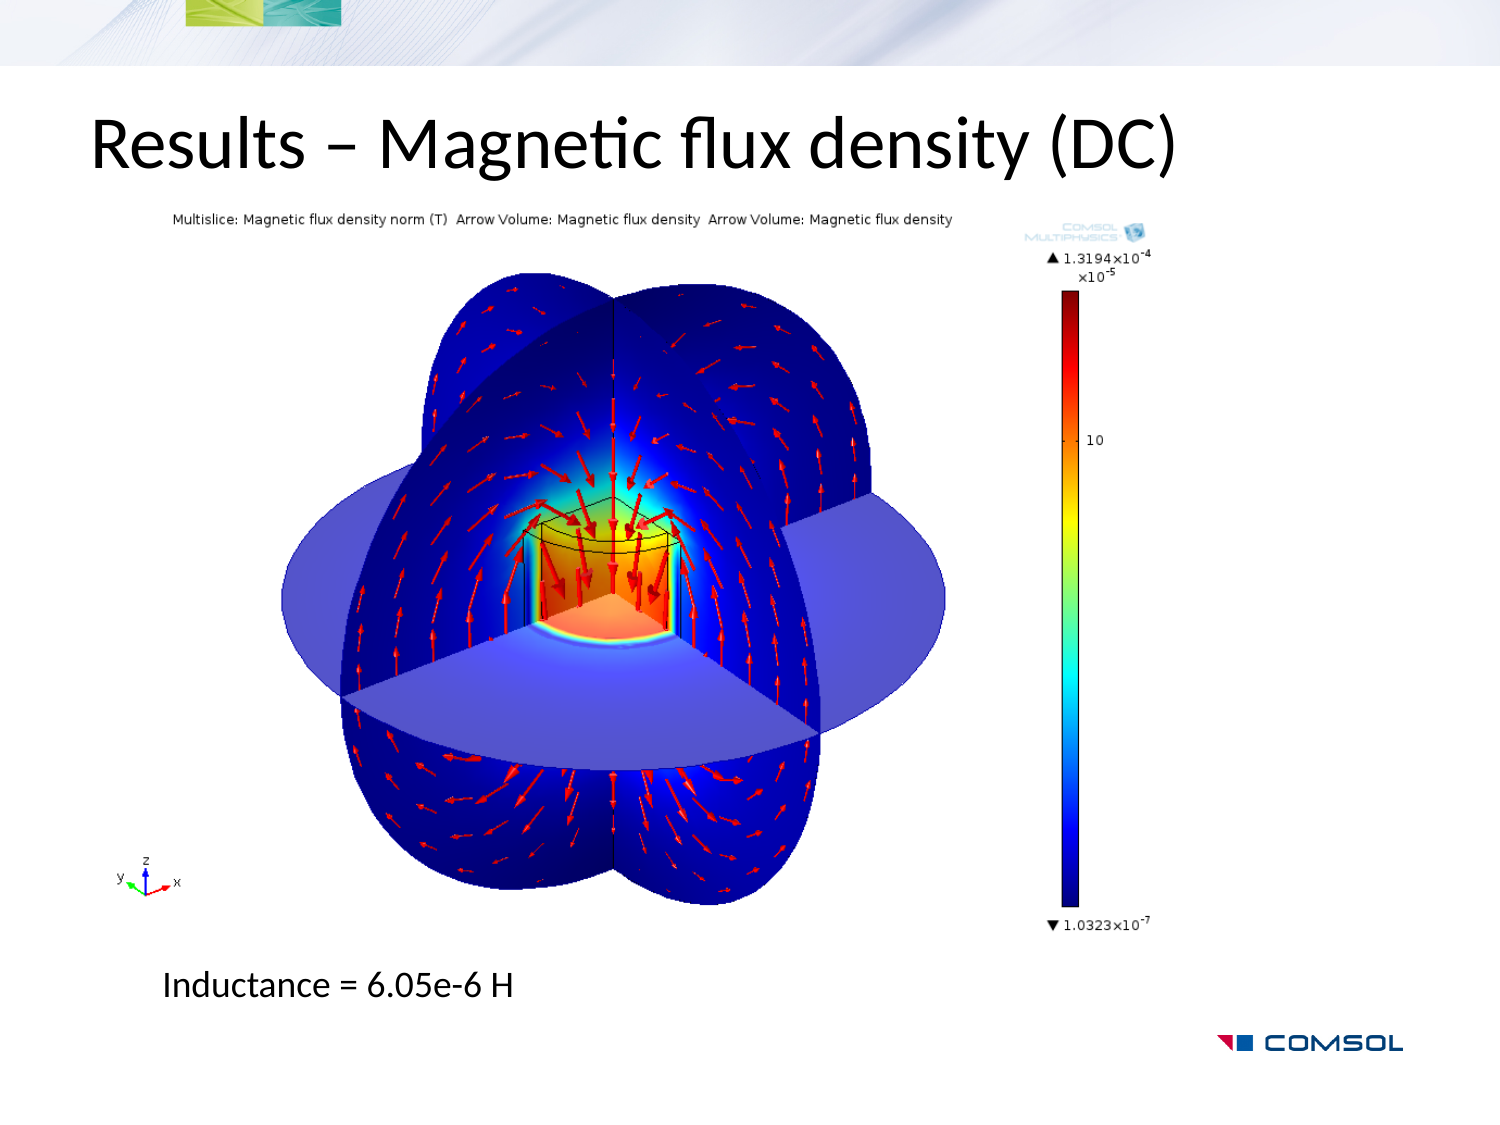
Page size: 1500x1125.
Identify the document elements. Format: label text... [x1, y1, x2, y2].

title Results – Magnetic flux density (DC) [75, 45, 1425, 233]
picture [0, 0, 1500, 1125]
text_box Inductance = 6.05e-6 H [147, 952, 727, 1012]
